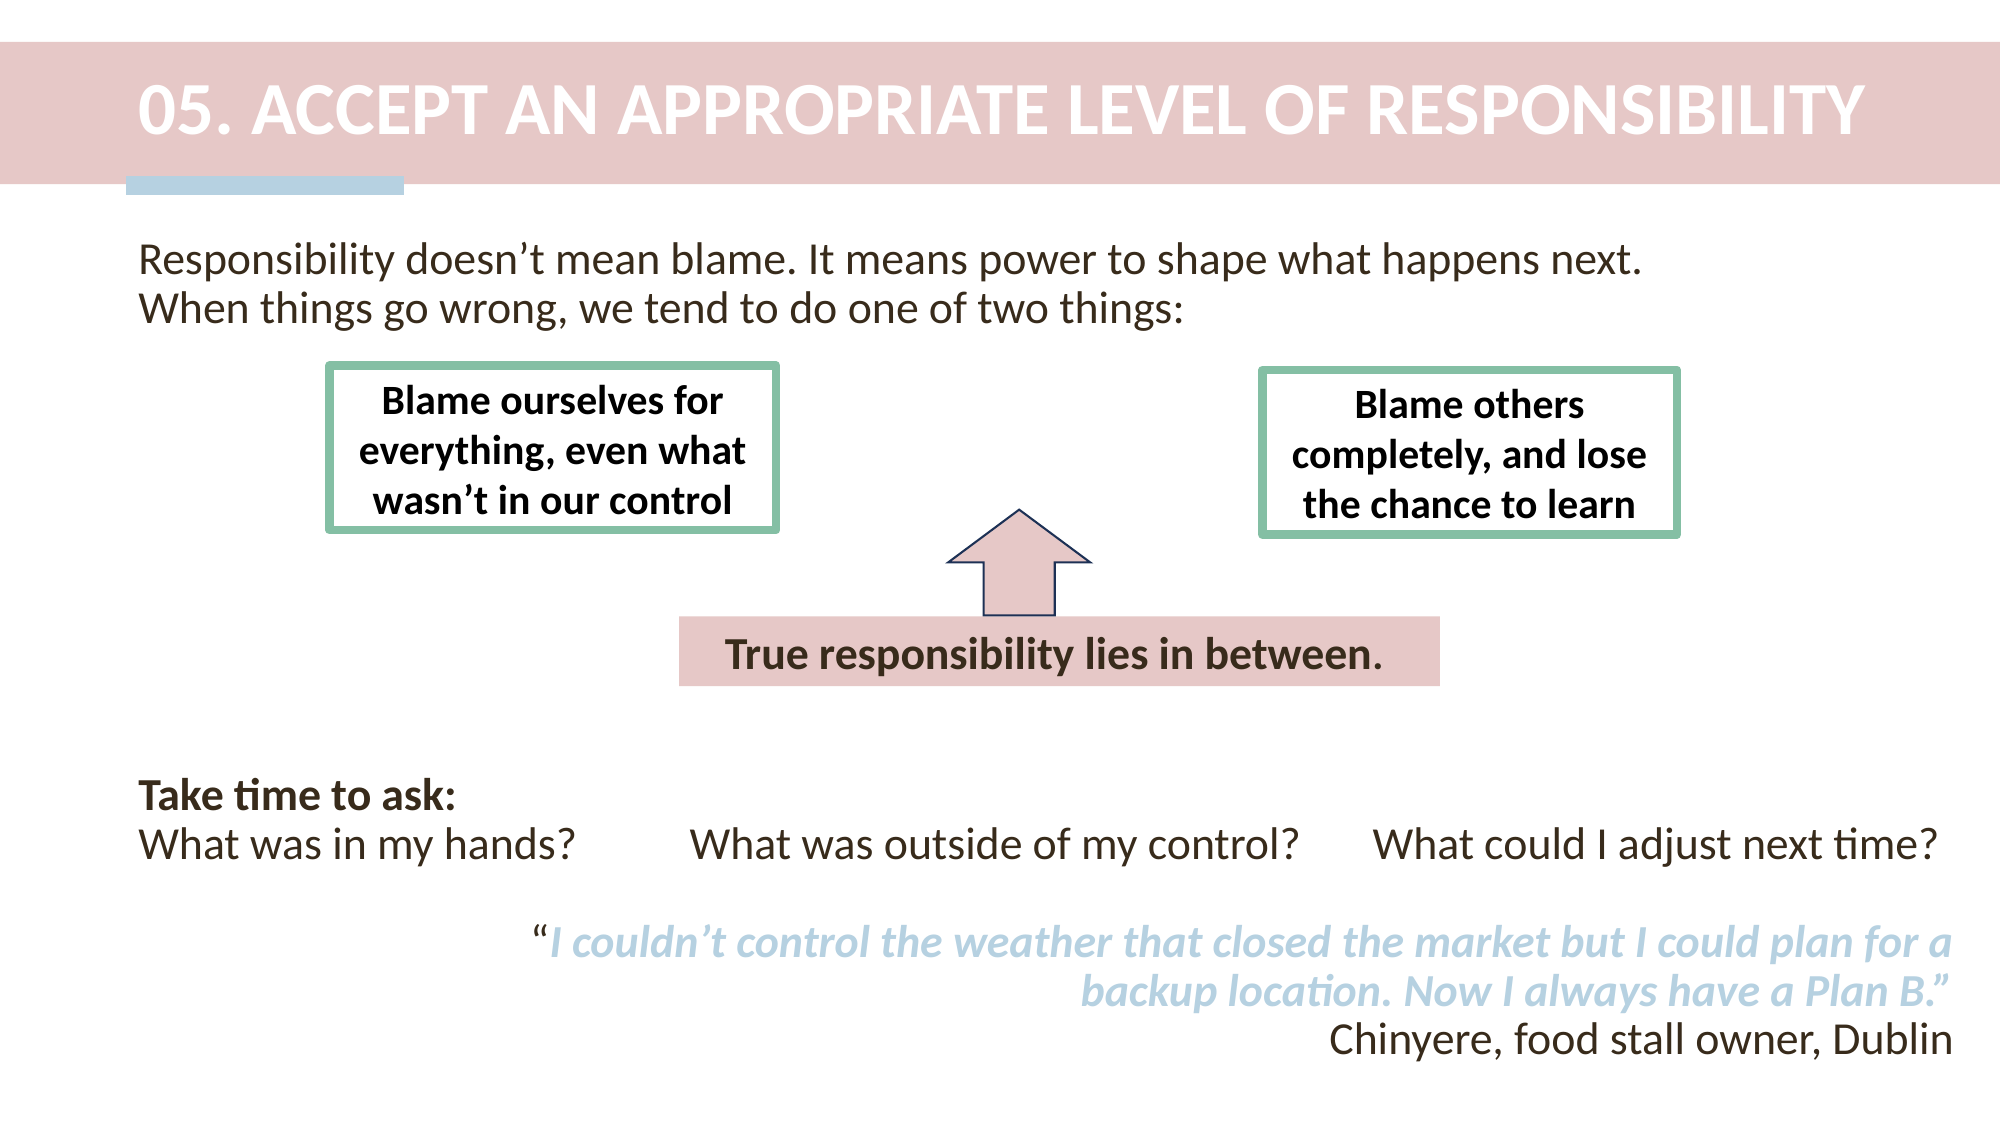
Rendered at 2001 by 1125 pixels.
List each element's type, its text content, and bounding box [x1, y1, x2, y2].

text_box True responsibility lies in between. [679, 616, 1440, 687]
text_box Blame others completely, and lose the chance to learn [1262, 369, 1677, 535]
list 05. ACCEPT AN APPROPRIATE LEVEL OF RESPONSIBILITY [123, 51, 2000, 170]
list Responsibility doesn’t mean blame. It means power to shape what happens next. When things go wrong, we tend to do one of two things: Take time to ask: What was in my hands? What was outside of my control? What could I adjust next time? “I couldn’t control the weather that closed the market but I could plan for a backup location. Now I always have a Plan B.” Chinyere, food stall owner, Dublin [123, 227, 1970, 952]
text_box [945, 508, 1094, 617]
text_box Blame ourselves for everything, even what wasn’t in our control [329, 365, 776, 531]
